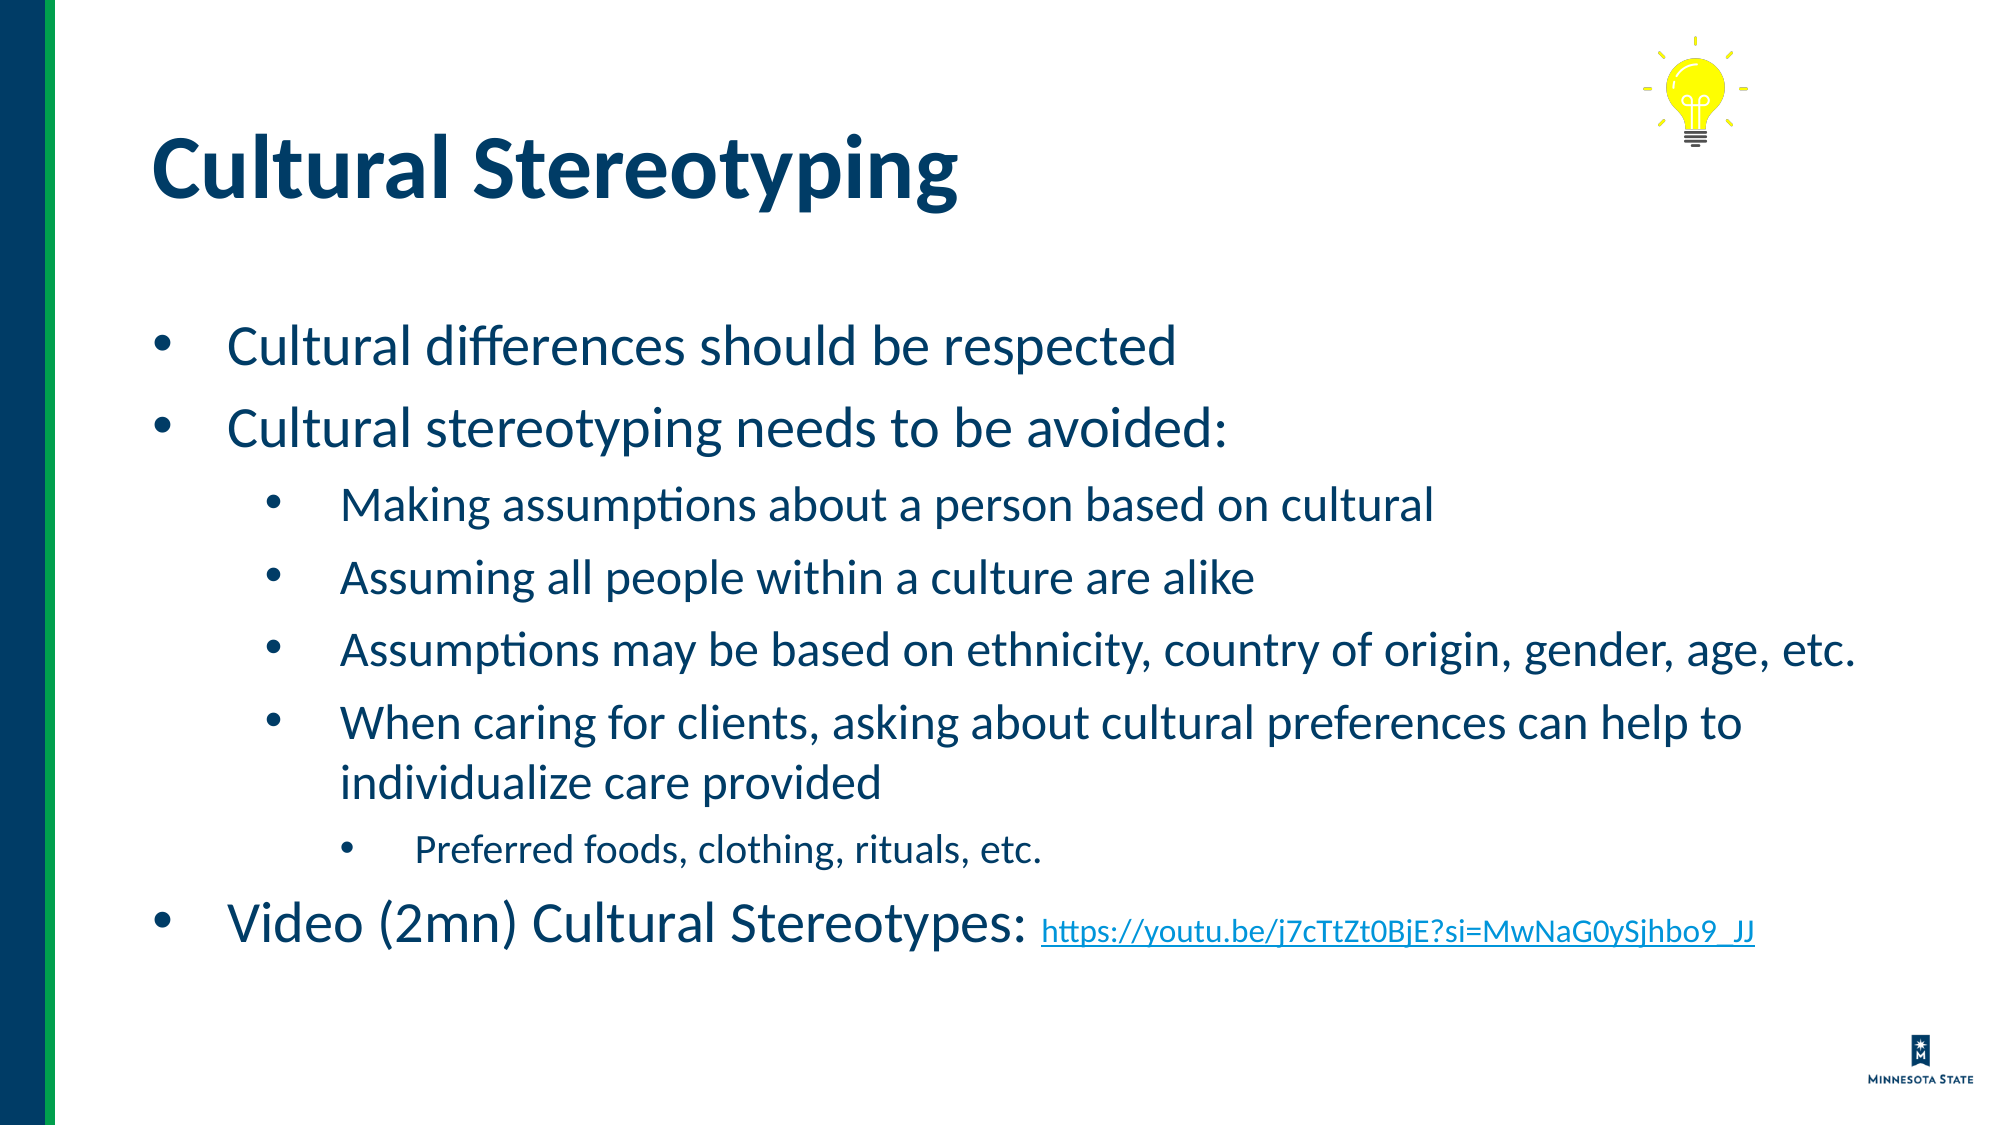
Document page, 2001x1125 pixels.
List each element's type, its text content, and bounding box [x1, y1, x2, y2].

title Cultural Stereotyping [137, 59, 1863, 278]
picture [1614, 7, 1777, 170]
picture [1823, 1028, 2001, 1095]
list Cultural differences should be respected Cultural stereotyping needs to be avoided: Making assumptions about a person based on cultural Assuming all people within a culture are alike Assumptions may be based on ethnicity, country of origin, gender, age, etc. When caring for clients, asking about cultural preferences can help to individualize care provided Preferred foods, clothing, rituals, etc. Video (2mn) Cultural Stereotypes: https://youtu.be/j7cTtZt0BjE?si=MwNaG0ySjhbo9_JJ [137, 299, 1887, 1065]
